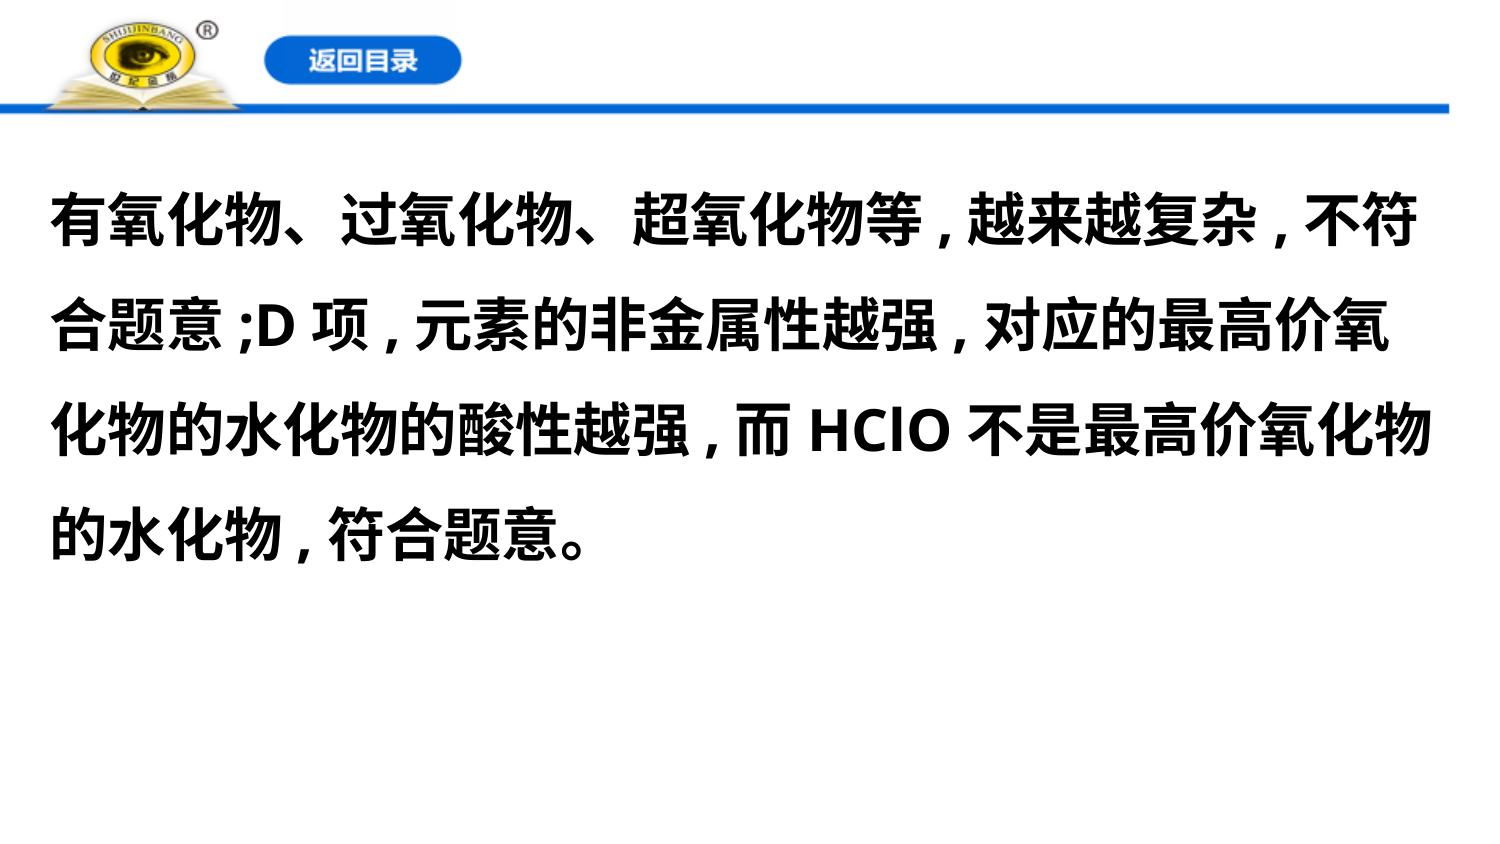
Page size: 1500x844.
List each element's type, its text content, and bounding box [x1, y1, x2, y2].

picture [0, 0, 1500, 844]
text_box 有氧化物、过氧化物、超氧化物等,越来越复杂,不符合题意;D项,元素的非金属性越强,对应的最高价氧化物的水化物的酸性越强,而HClO不是最高价氧化物的水化物,符合题意。 [34, 140, 1460, 576]
